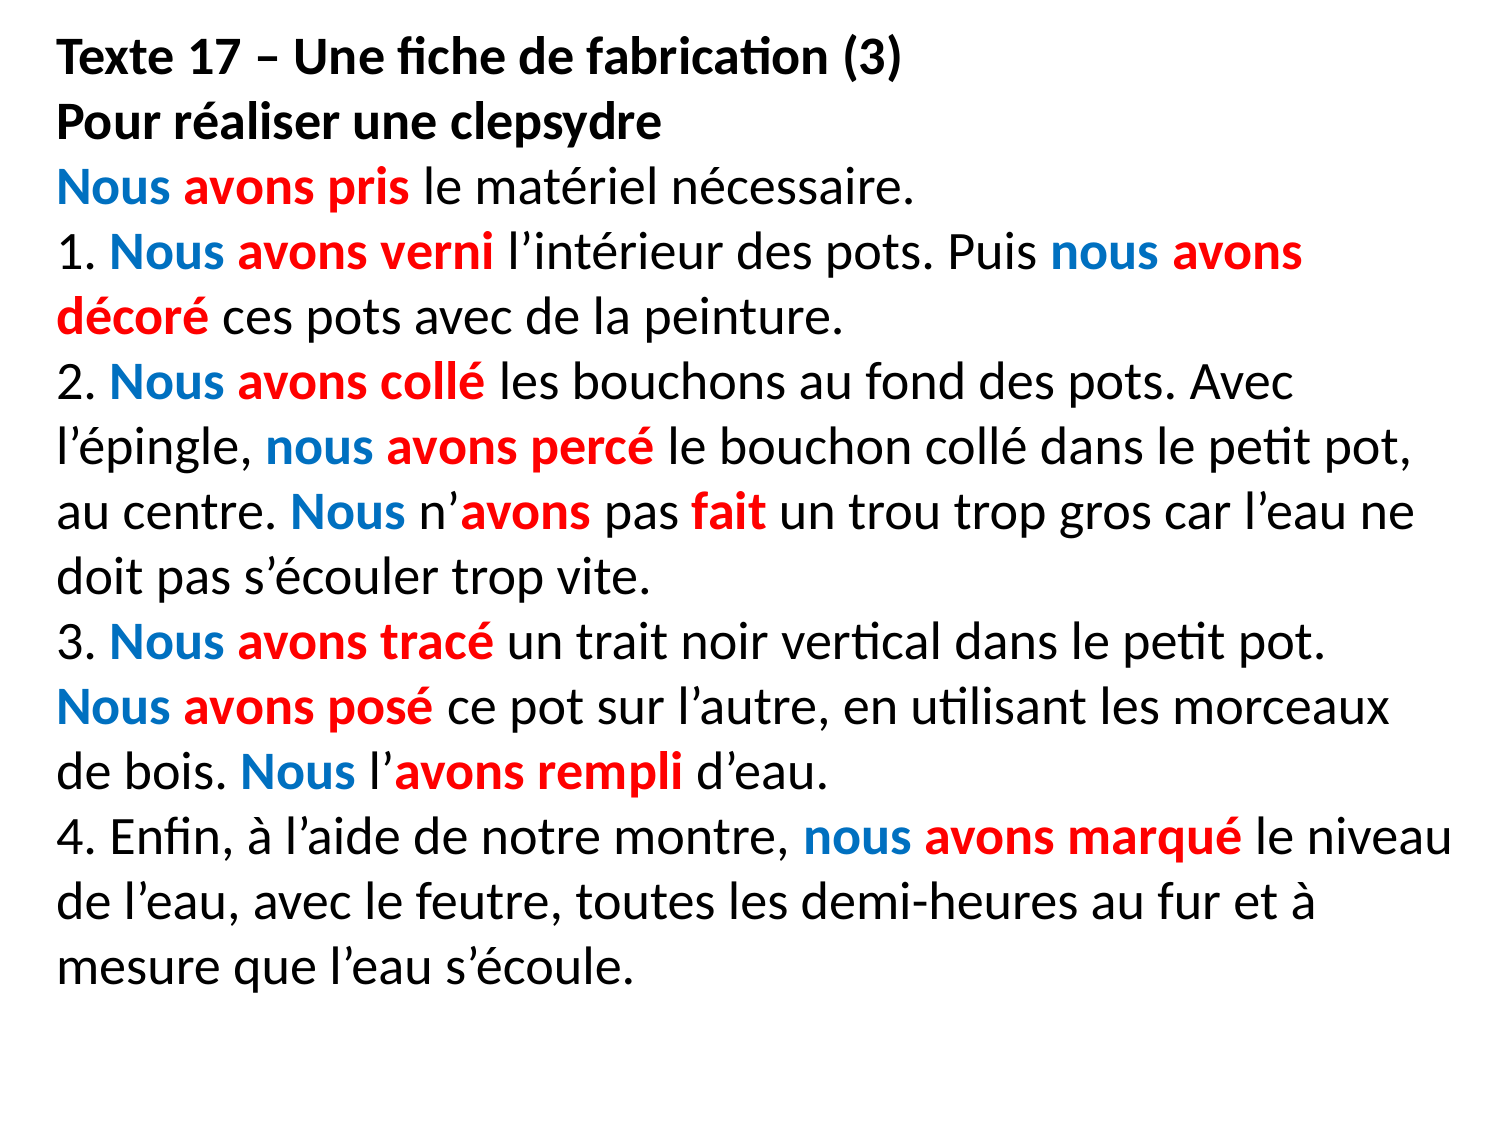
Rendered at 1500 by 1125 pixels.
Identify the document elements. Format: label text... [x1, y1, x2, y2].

text_box Texte 17 – Une fiche de fabrication (3) Pour réaliser une clepsydre Nous avons pris le matériel nécessaire. 1. Nous avons verni l’intérieur des pots. Puis nous avons décoré ces pots avec de la peinture. 2. Nous avons collé les bouchons au fond des pots. Avec l’épingle, nous avons percé le bouchon collé dans le petit pot, au centre. Nous n’avons pas fait un trou trop gros car l’eau ne doit pas s’écouler trop vite. 3. Nous avons tracé un trait noir vertical dans le petit pot. Nous avons posé ce pot sur l’autre, en utilisant les morceaux de bois. Nous l’avons rempli d’eau. 4. Enfin, à l’aide de notre montre, nous avons marqué le niveau de l’eau, avec le feutre, toutes les demi-heures au fur et à mesure que l’eau s’écoule. [41, 13, 1471, 1003]
